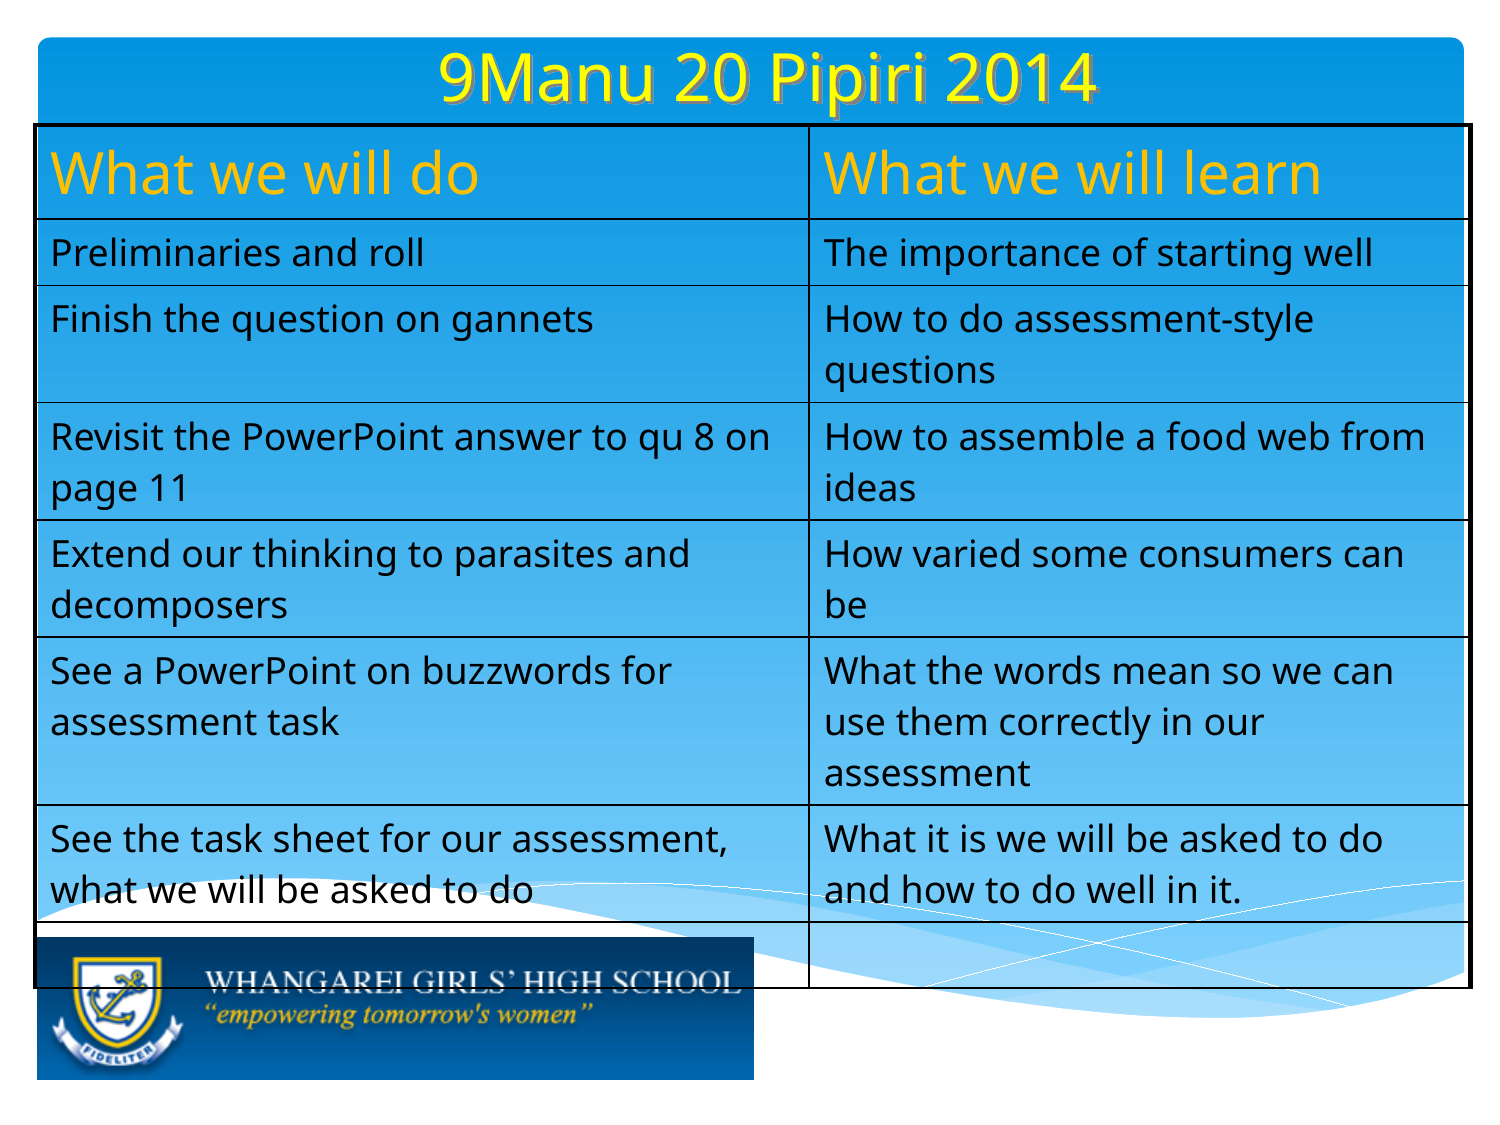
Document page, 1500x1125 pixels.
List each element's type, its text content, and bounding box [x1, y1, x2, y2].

table_cell Preliminaries and roll [37, 220, 808, 285]
table_header What we will do [37, 127, 808, 218]
table_cell How varied some consumers can be [810, 521, 1468, 636]
table_cell How to do assessment-style questions [810, 286, 1468, 402]
table_cell See the task sheet for our assessment, what we will be asked to do [37, 806, 808, 921]
table_cell How to assemble a food web from ideas [810, 403, 1468, 519]
text_box 9Manu 20 Pipiri 2014 [162, 24, 1375, 123]
table_cell See a PowerPoint on buzzwords for assessment task [37, 638, 808, 804]
table_header What we will learn [810, 127, 1468, 218]
table_cell What it is we will be asked to do and how to do well in it. [810, 806, 1468, 921]
table_cell Revisit the PowerPoint answer to qu 8 on page 11 [37, 403, 808, 519]
table_cell The importance of starting well [810, 220, 1468, 285]
table_cell What the words mean so we can use them correctly in our assessment [810, 638, 1468, 804]
picture [37, 937, 754, 1080]
table_cell Extend our thinking to parasites and decomposers [37, 521, 808, 636]
table_cell Finish the question on gannets [37, 286, 808, 402]
table_cell [810, 923, 1468, 987]
table_cell [37, 923, 808, 987]
